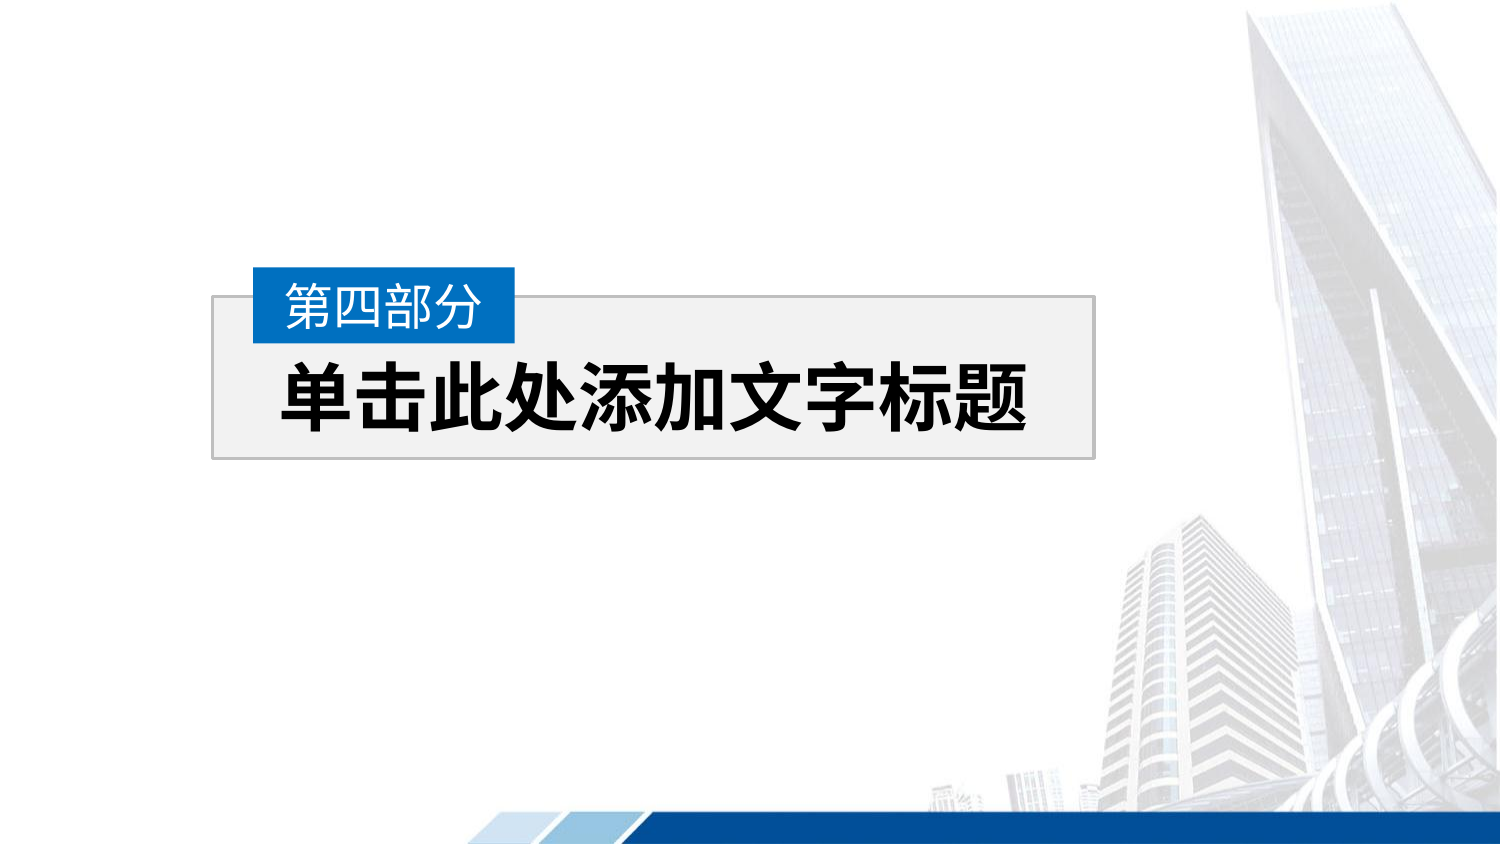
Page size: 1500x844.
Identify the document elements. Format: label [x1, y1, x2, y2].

text_box [212, 296, 1095, 459]
picture [0, 0, 1500, 844]
